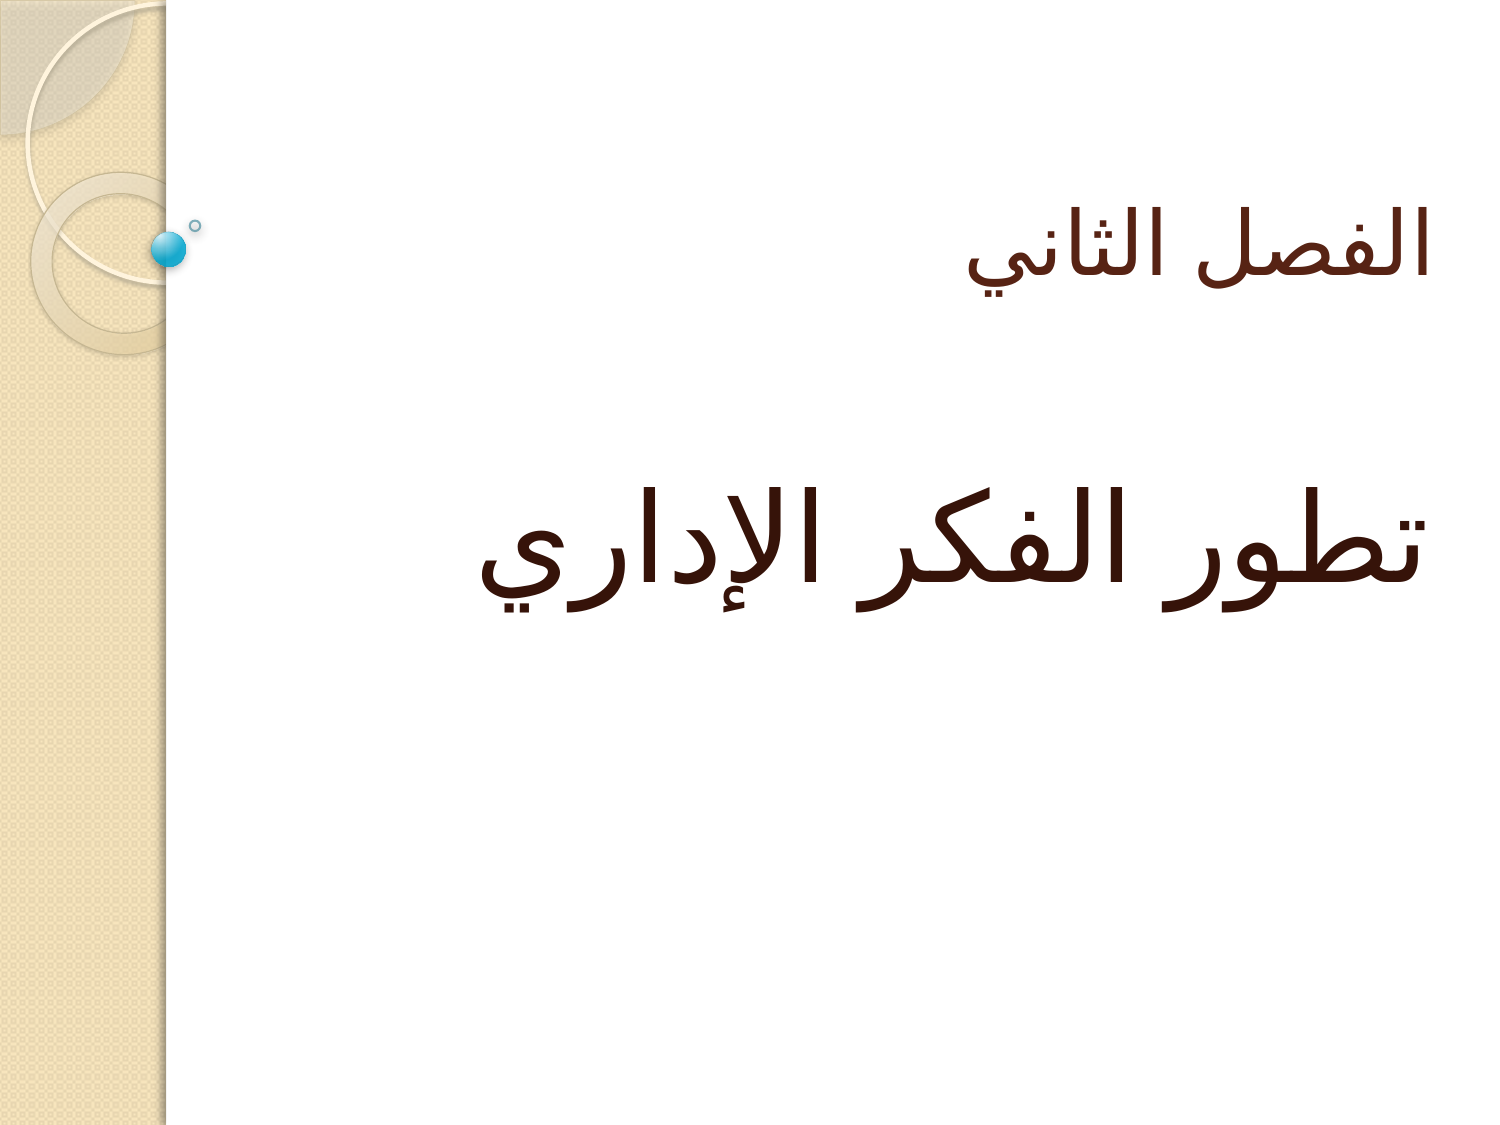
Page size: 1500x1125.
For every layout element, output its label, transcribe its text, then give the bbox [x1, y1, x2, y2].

title الفصل الثاني [234, 59, 1450, 301]
subtitle تطور الفكر الإداري [234, 457, 1450, 745]
